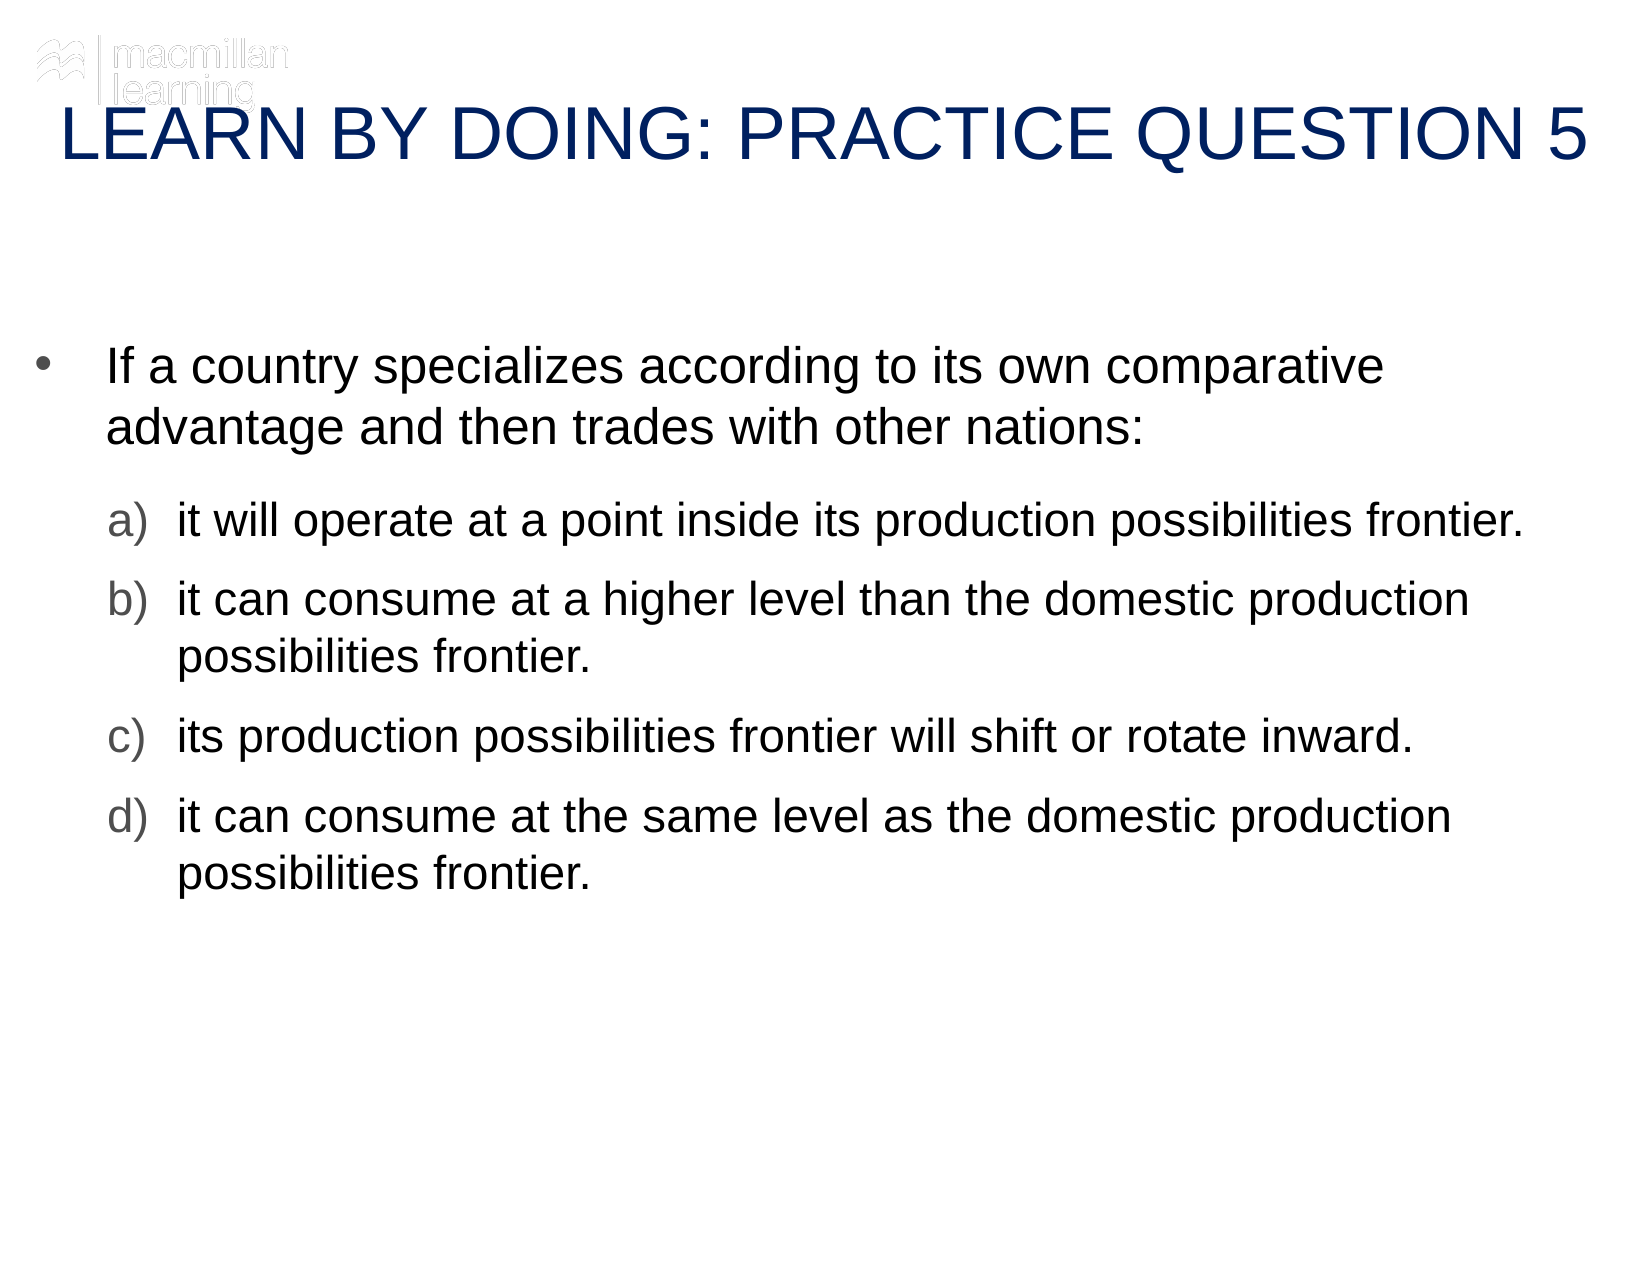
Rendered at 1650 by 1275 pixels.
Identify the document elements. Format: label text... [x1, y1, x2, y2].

picture [37, 35, 288, 62]
list If a country specializes according to its own comparative advantage and then trades with other nations: it will operate at a point inside its production possibilities frontier. it can consume at a higher level than the domestic production possibilities frontier. its production possibilities frontier will shift or rotate inward. it can consume at the same level as the domestic production possibilities frontier. [19, 317, 1628, 920]
title LEARN BY DOING: PRACTICE QUESTION 5 [0, 62, 1650, 197]
